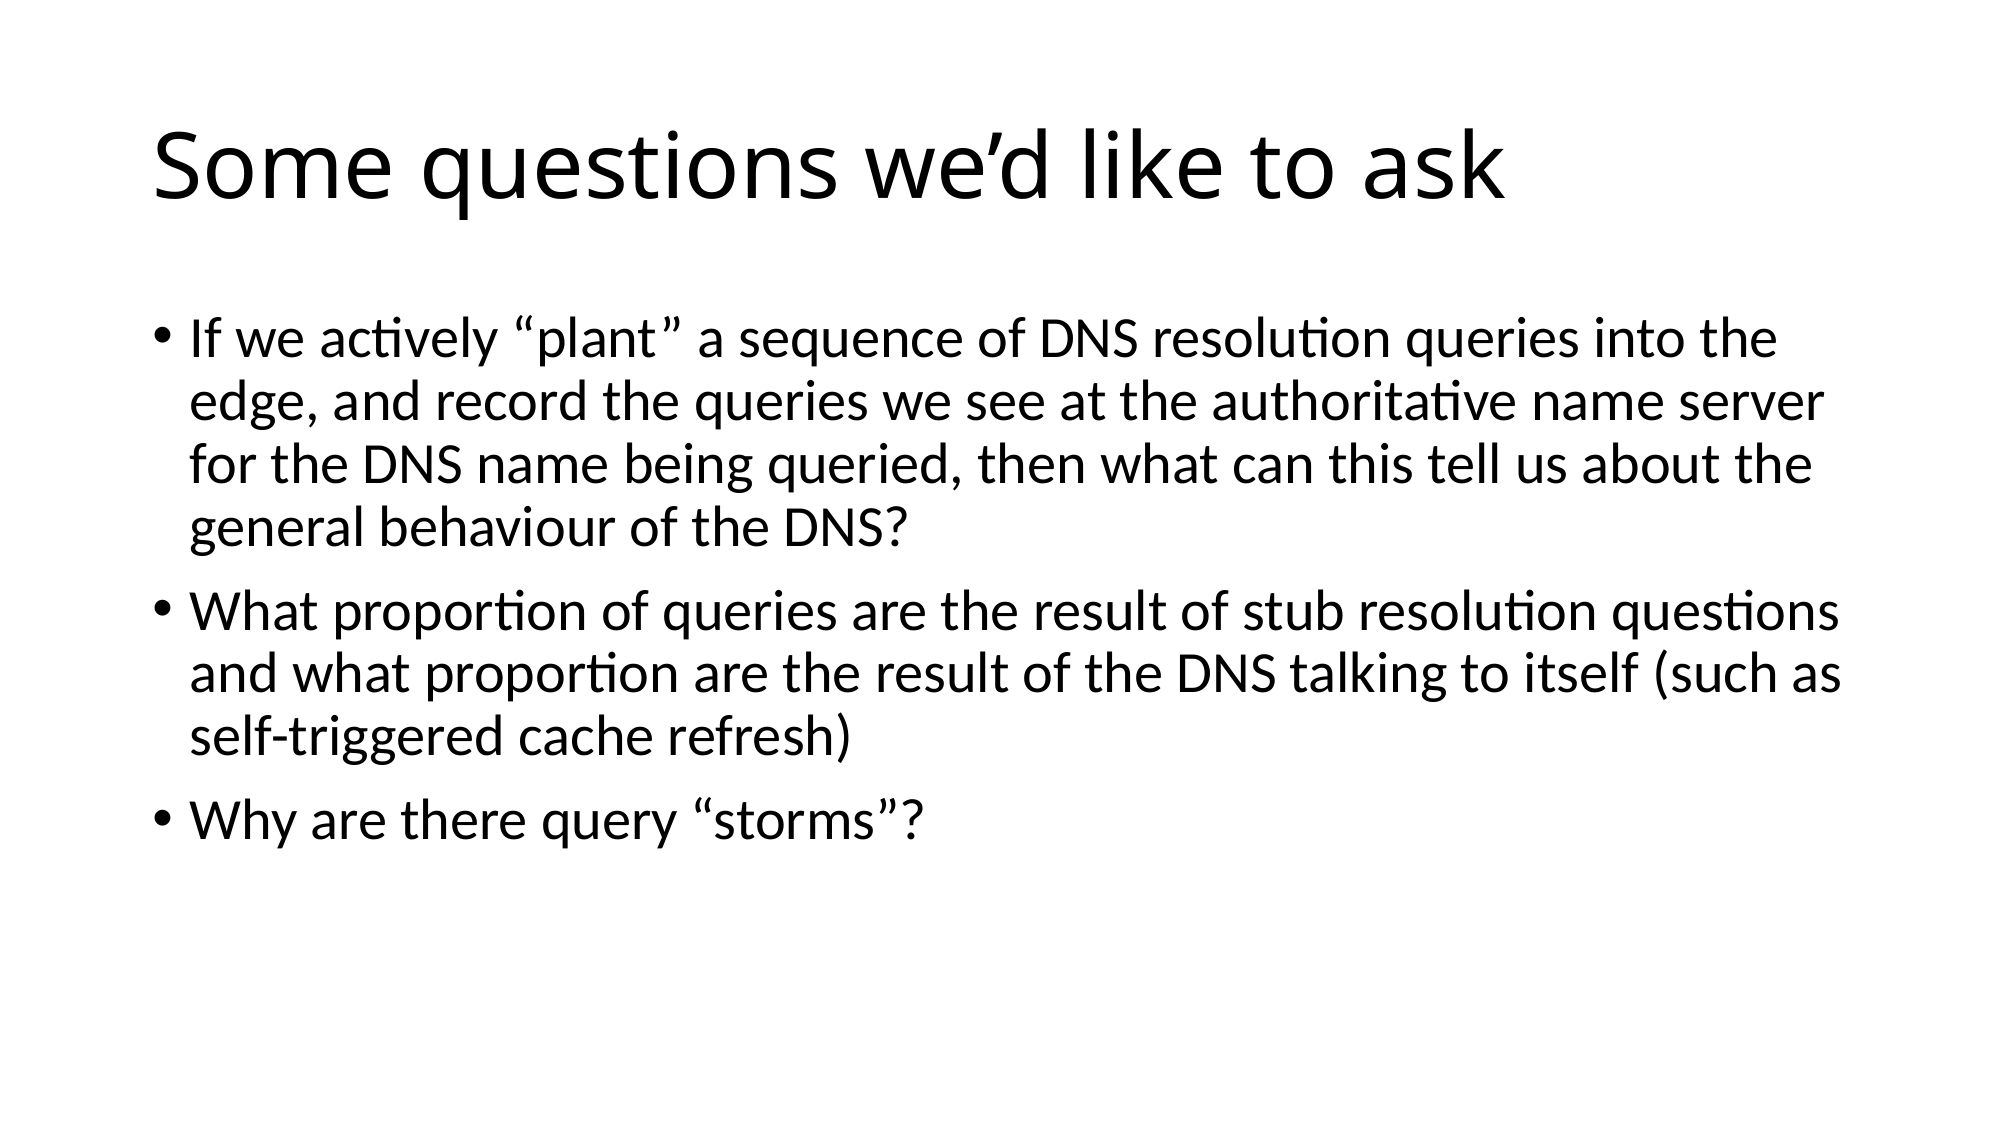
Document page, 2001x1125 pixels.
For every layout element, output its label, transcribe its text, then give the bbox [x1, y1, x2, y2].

title Some questions we’d like to ask [137, 59, 1863, 278]
list If we actively “plant” a sequence of DNS resolution queries into the edge, and record the queries we see at the authoritative name server for the DNS name being queried, then what can this tell us about the general behaviour of the DNS? What proportion of queries are the result of stub resolution questions and what proportion are the result of the DNS talking to itself (such as self-triggered cache refresh) Why are there query “storms”? [137, 299, 1863, 1014]
